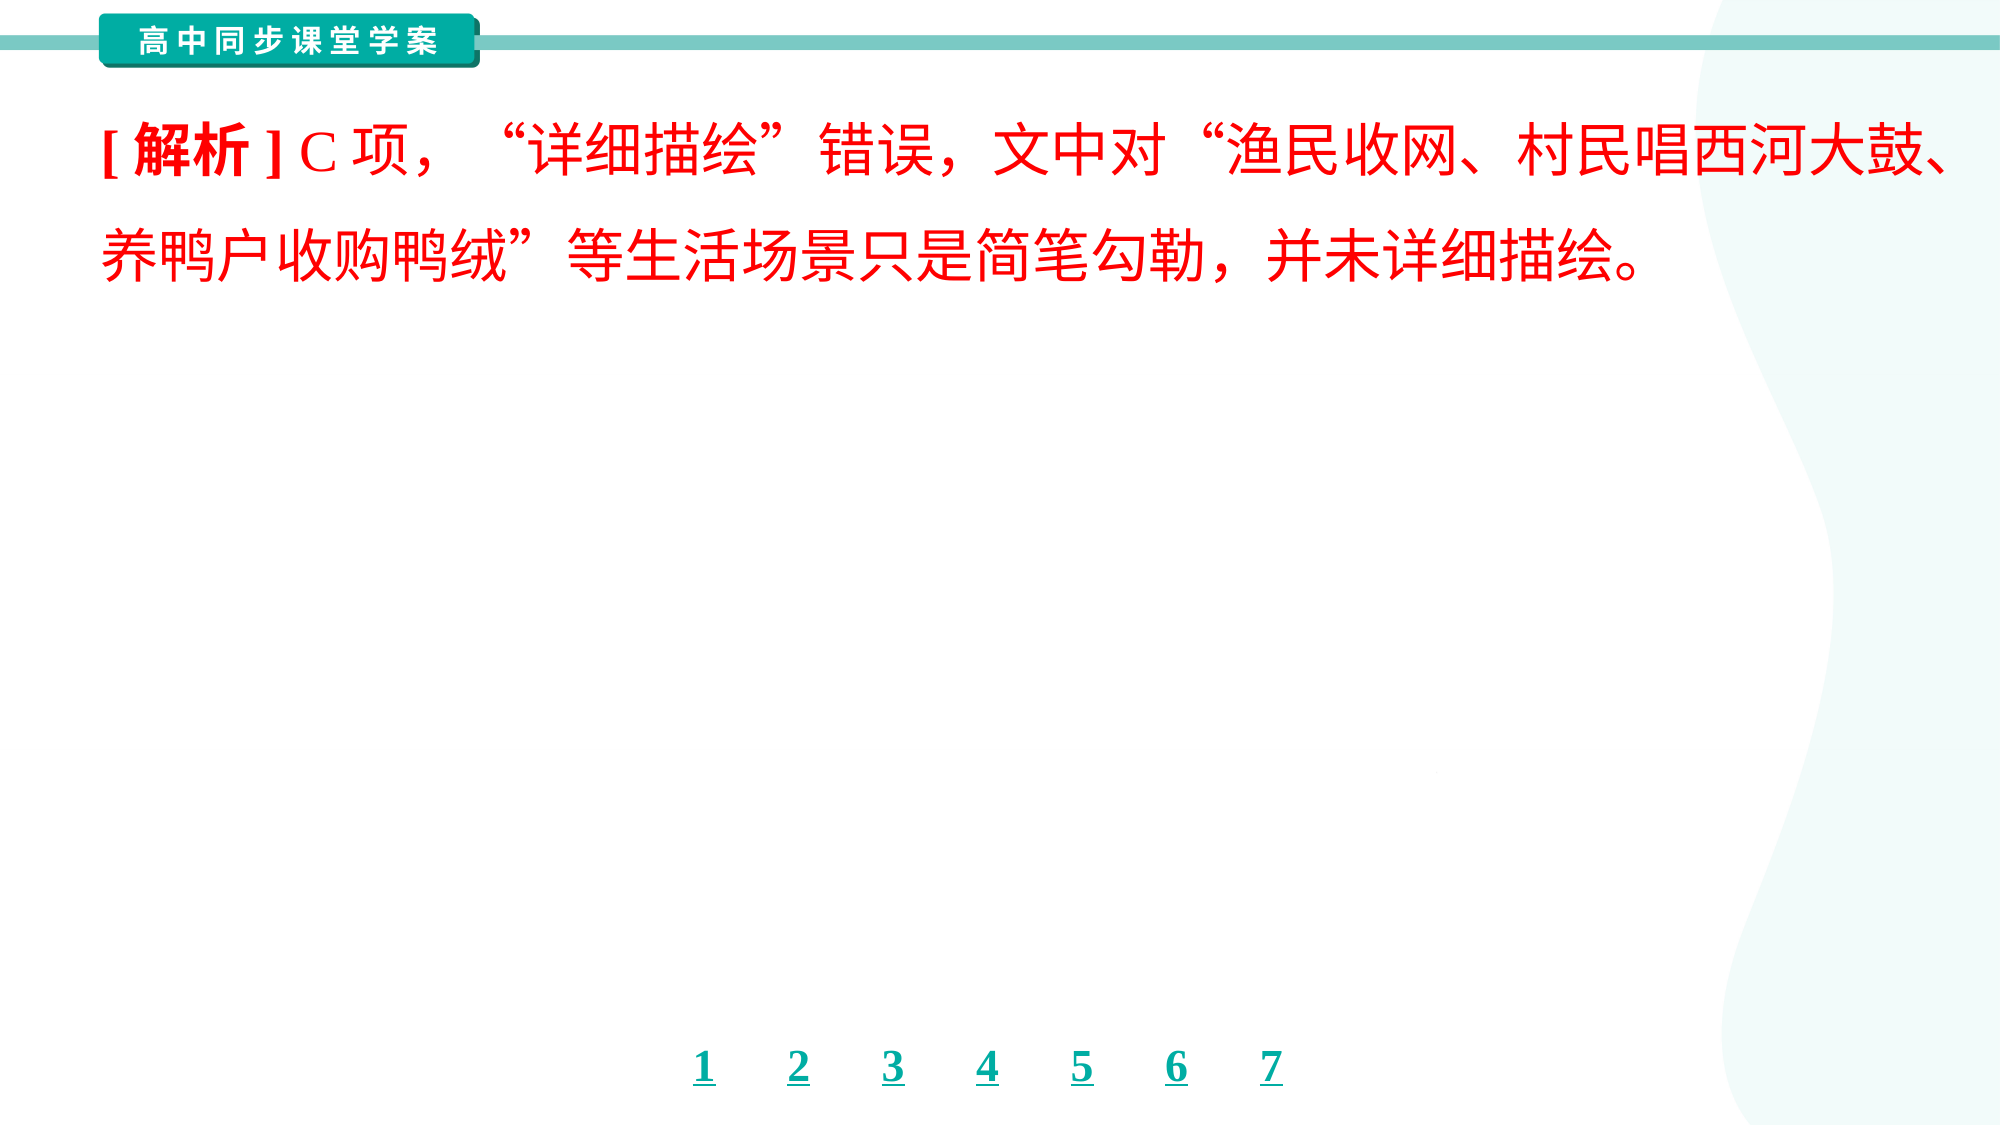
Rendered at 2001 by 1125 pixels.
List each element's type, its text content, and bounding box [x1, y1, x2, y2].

picture [0, 0, 2000, 1125]
text_box [解析] C项，“详细描绘”错误，文中对“渔民收网、村民唱西河大鼓、 养鸭户收购鸭绒”等生活场景只是简笔勾勒，并未详细描绘。 [100, 76, 1899, 290]
